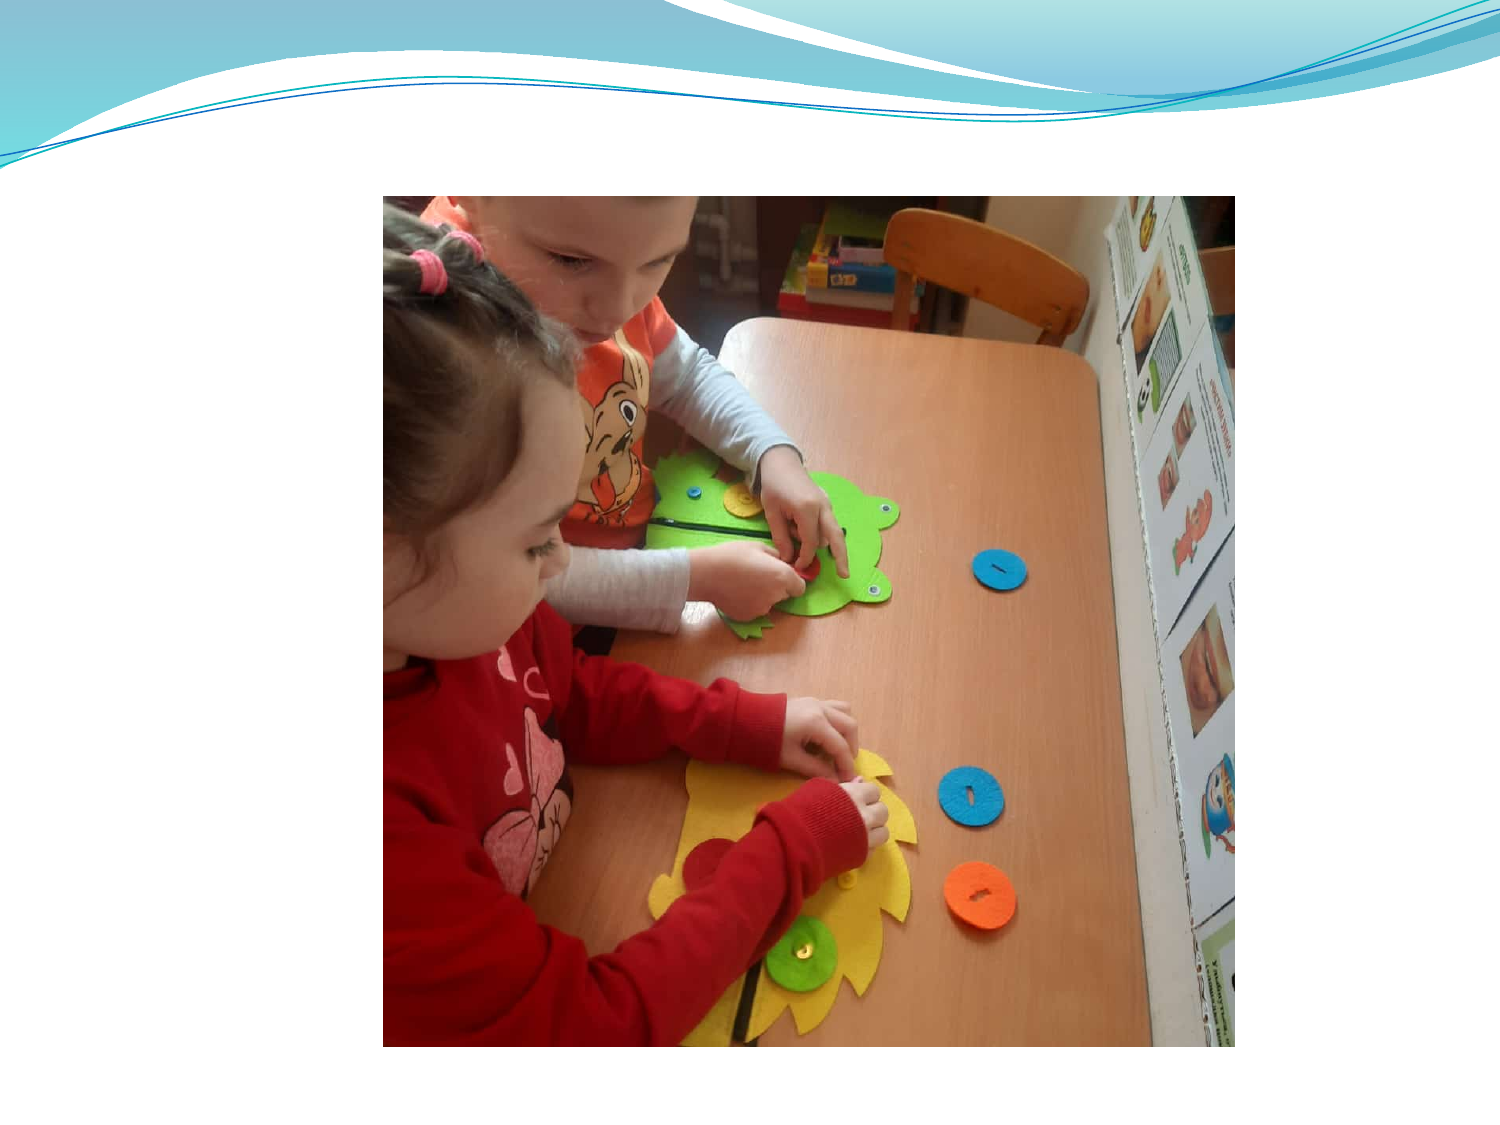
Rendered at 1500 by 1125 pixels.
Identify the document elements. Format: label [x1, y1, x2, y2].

picture [383, 195, 1235, 1047]
